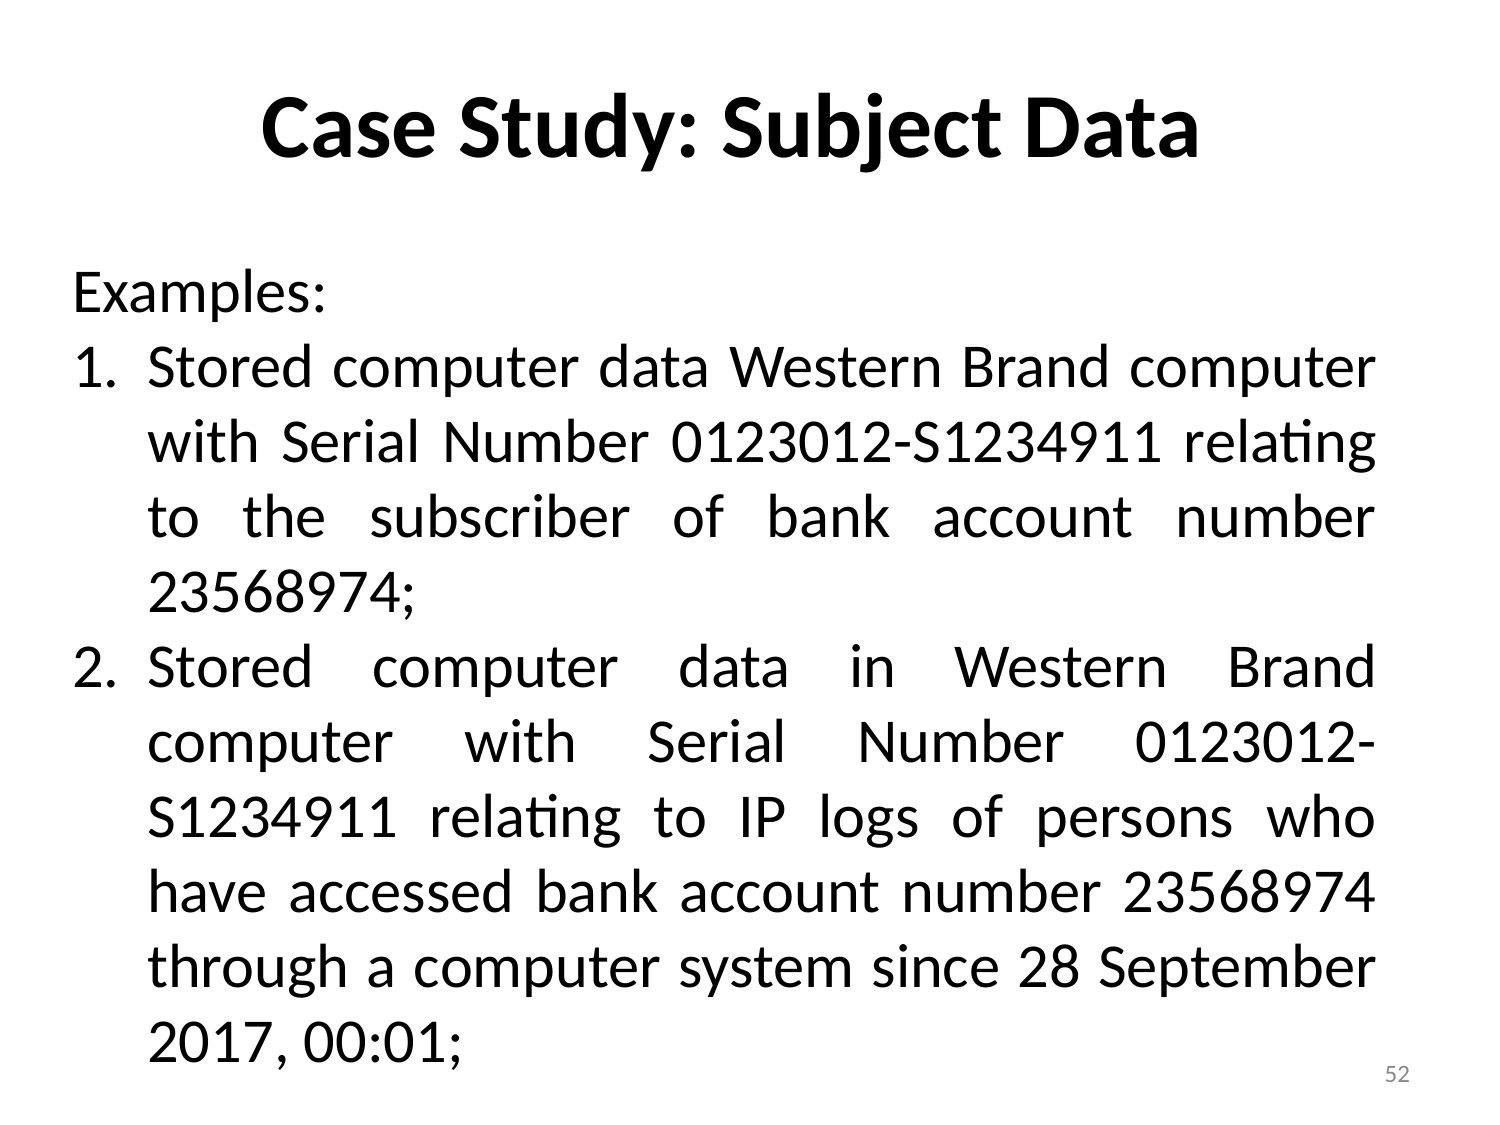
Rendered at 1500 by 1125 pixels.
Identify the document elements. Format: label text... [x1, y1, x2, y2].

text_box Examples: Stored computer data Western Brand computer with Serial Number 0123012-S1234911 relating to the subscriber of bank account number 23568974; Stored computer data in Western Brand computer with Serial Number 0123012-S1234911 relating to IP logs of persons who have accessed bank account number 23568974 through a computer system since 28 September 2017, 00:01; [57, 242, 1393, 1082]
slide_number 52 [1074, 1042, 1425, 1103]
title Case Study: Subject Data [57, 27, 1408, 216]
